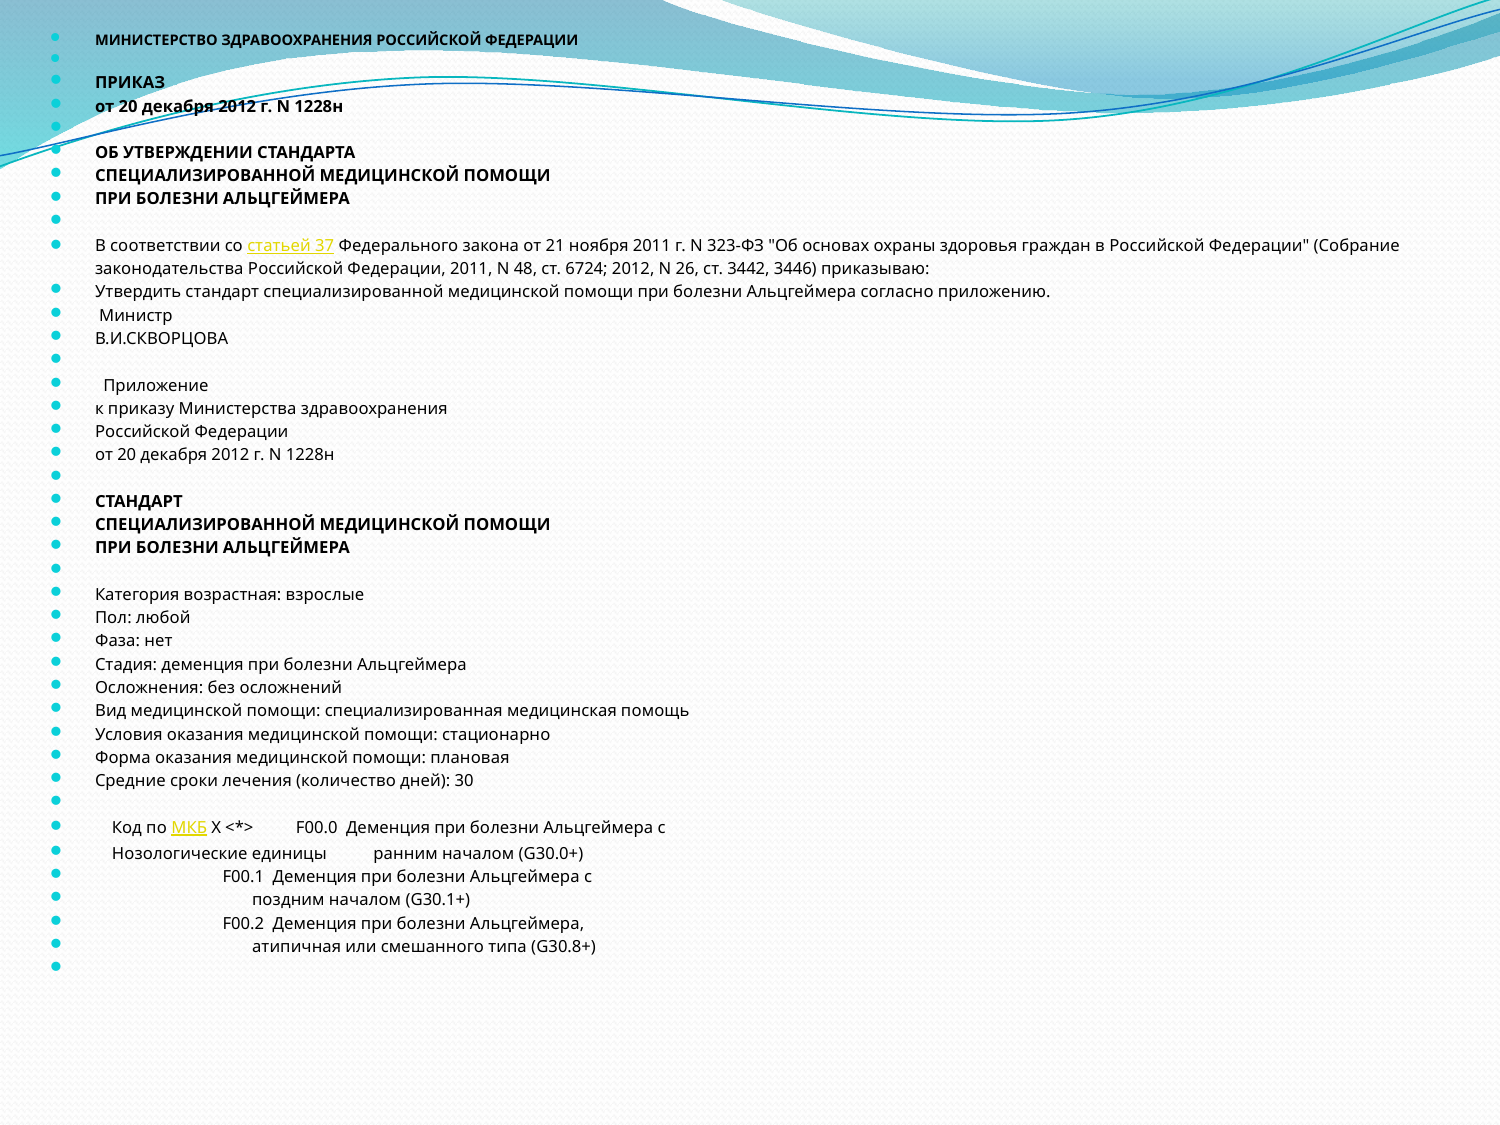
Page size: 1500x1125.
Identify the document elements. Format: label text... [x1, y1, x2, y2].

list МИНИСТЕРСТВО ЗДРАВООХРАНЕНИЯ РОССИЙСКОЙ ФЕДЕРАЦИИ ПРИКАЗ от 20 декабря 2012 г. N 1228н ОБ УТВЕРЖДЕНИИ СТАНДАРТА СПЕЦИАЛИЗИРОВАННОЙ МЕДИЦИНСКОЙ ПОМОЩИ ПРИ БОЛЕЗНИ АЛЬЦГЕЙМЕРА В соответствии со статьей 37 Федерального закона от 21 ноября 2011 г. N 323-ФЗ "Об основах охраны здоровья граждан в Российской Федерации" (Собрание законодательства Российской Федерации, 2011, N 48, ст. 6724; 2012, N 26, ст. 3442, 3446) приказываю: Утвердить стандарт специализированной медицинской помощи при болезни Альцгеймера согласно приложению. Министр В.И.СКВОРЦОВА Приложение к приказу Министерства здравоохранения Российской Федерации от 20 декабря 2012 г. N 1228н СТАНДАРТ СПЕЦИАЛИЗИРОВАННОЙ МЕДИЦИНСКОЙ ПОМОЩИ ПРИ БОЛЕЗНИ АЛЬЦГЕЙМЕРА Категория возрастная: взрослые Пол: любой Фаза: нет Стадия: деменция при болезни Альцгеймера Осложнения: без осложнений Вид медицинской помощи: специализированная медицинская помощь Условия оказания медицинской помощи: стационарно Форма оказания медицинской помощи: плановая Средние сроки лечения (количество дней): 30 Код по МКБ X <*> F00.0 Деменция при болезни Альцгеймера с Нозологические единицы ранним началом (G30.0+) F00.1 Деменция при болезни Альцгеймера с поздним началом (G30.1+) F00.2 Деменция при болезни Альцгеймера, атипичная или смешанного типа (G30.8+) [34, 23, 1477, 1102]
